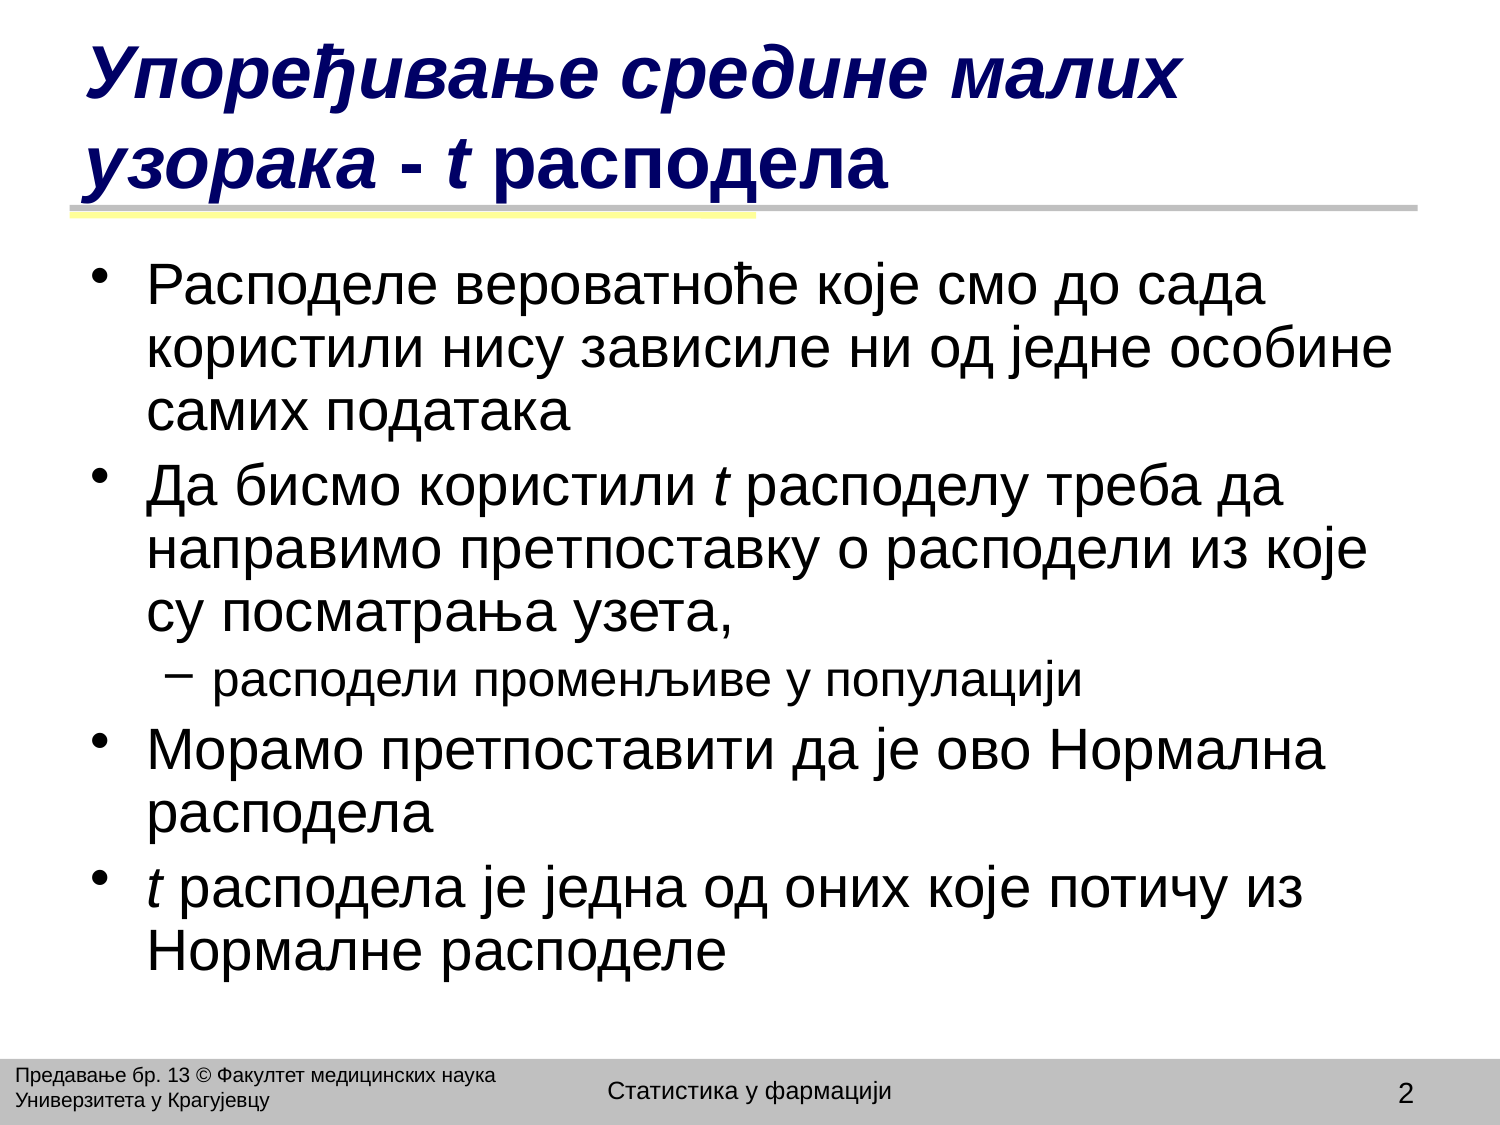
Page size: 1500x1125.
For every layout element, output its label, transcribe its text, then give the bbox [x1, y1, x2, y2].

title Упоређивање средине малих узорака - t расподела [69, 19, 1426, 208]
footer Статистика у фармацији [512, 1066, 988, 1125]
slide_number 2 [1079, 1066, 1430, 1125]
list Расподеле вероватноће које смо до сада користили нису зависиле ни од једне особине самих података Да бисмо користили t расподелу треба да направимо претпоставку о расподели из које су посматрања узета, расподели променљиве у популацији Mорамо претпоставити да је ово Нормална расподела t расподела је једна од оних које потичу из Нормалне расподеле [74, 246, 1426, 1023]
slide_number Предавање бр. 13 © Факултет медицинских наука Универзитета у Крагујевцу [0, 1053, 614, 1108]
